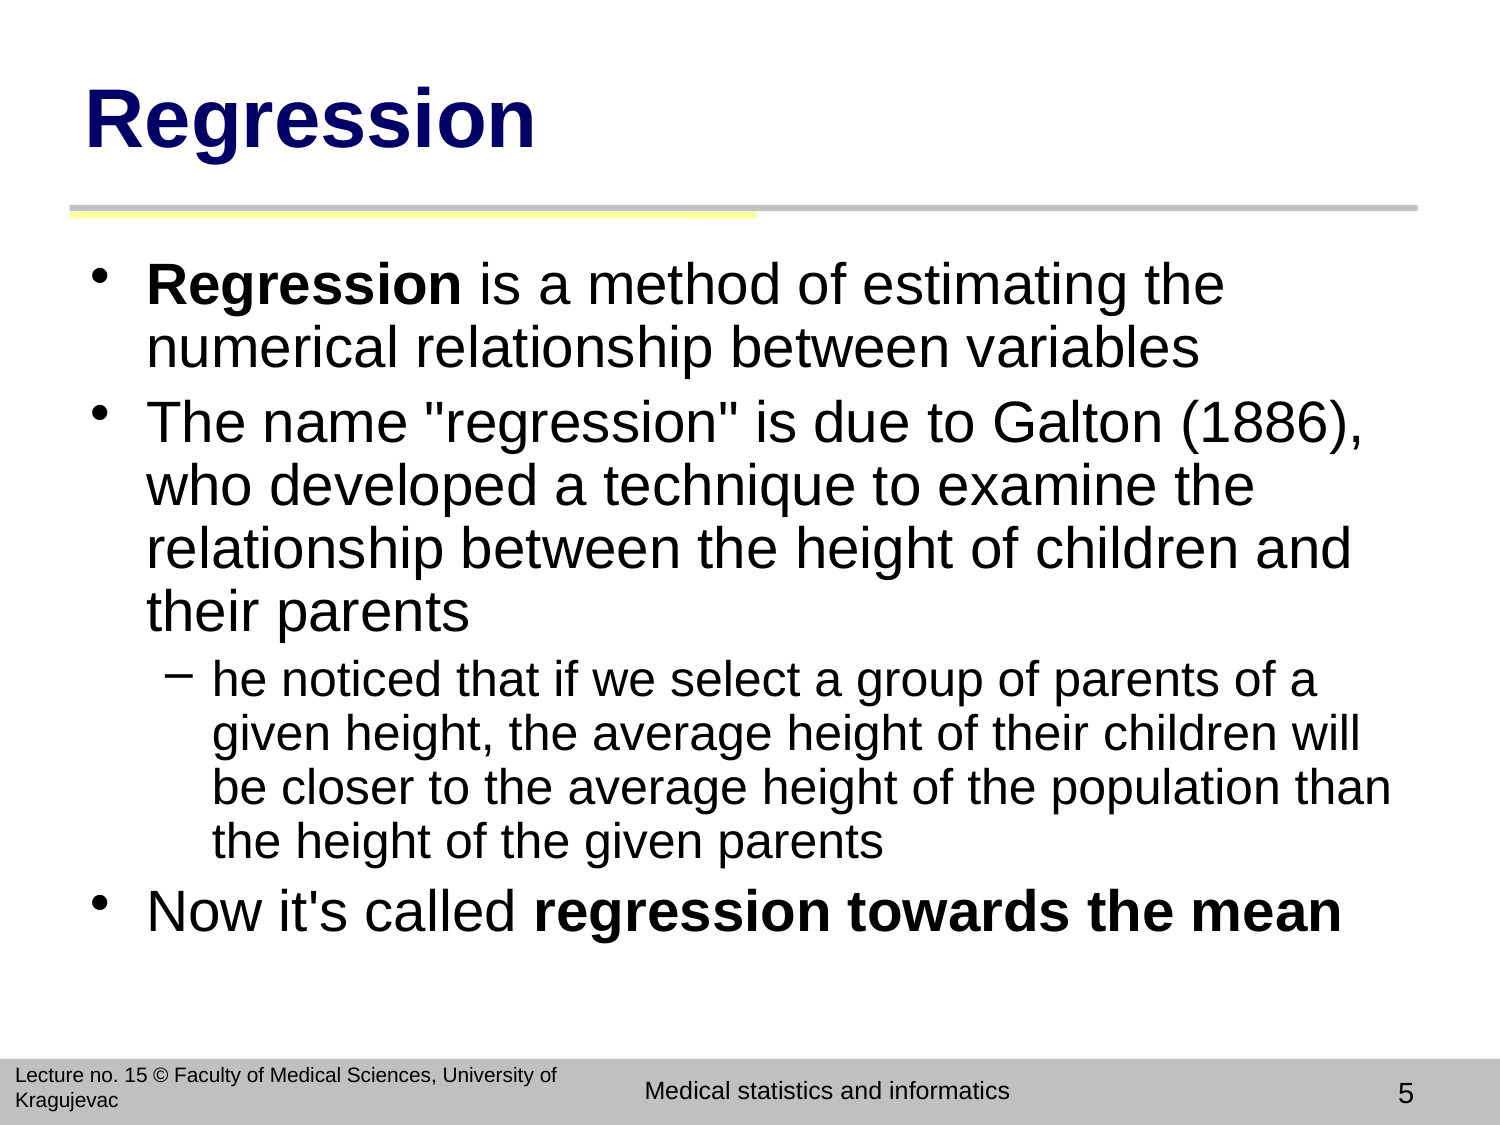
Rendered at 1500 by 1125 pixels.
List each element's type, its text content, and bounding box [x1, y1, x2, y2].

slide_number 5 [1164, 1066, 1430, 1125]
slide_number Lecture no. 15 © Faculty of Medical Sciences, University of Kragujevac [0, 1053, 616, 1108]
list Regression is a method of estimating the numerical relationship between variables The name "regression" is due to Galton (1886), who developed a technique to examine the relationship between the height of children and their parents he noticed that if we select a group of parents of a given height, the average height of their children will be closer to the average height of the population than the height of the given parents Now it's called regression towards the mean [74, 246, 1426, 1023]
title Regression [69, 19, 1426, 208]
footer Medical statistics and informatics [512, 1066, 1144, 1125]
